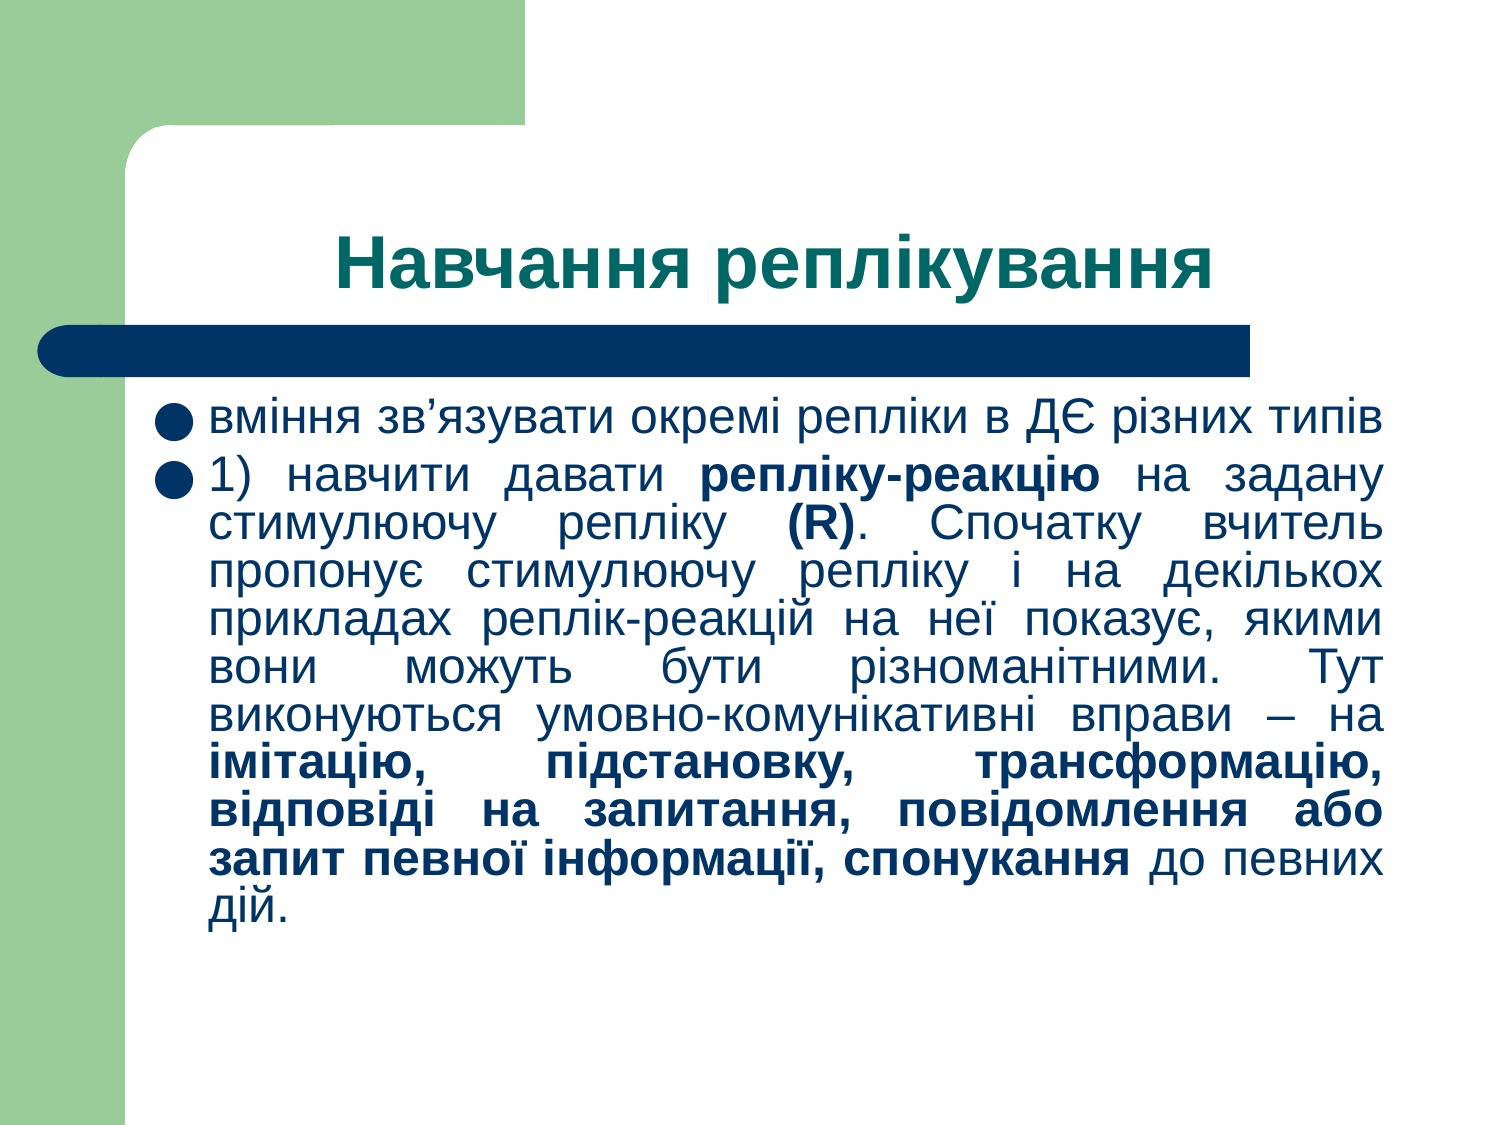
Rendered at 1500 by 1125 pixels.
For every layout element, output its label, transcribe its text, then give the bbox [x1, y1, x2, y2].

title Навчання реплікування [125, 125, 1425, 313]
list вміння зв’язувати окремі репліки в ДЄ різних типів 1) навчити давати репліку-реакцію на задану стимулюючу репліку (R). Спочатку вчитель пропонує стимулюючу репліку і на декількох прикладах реплік-реакцій на неї показує, якими вони можуть бути різноманітними. Тут виконуються умовно-комунікативні вправи – на імітацію, підстановку, трансформацію, відповіді на запитання, повідомлення або запит певної інформації, спонукання до певних дій. [137, 387, 1400, 999]
